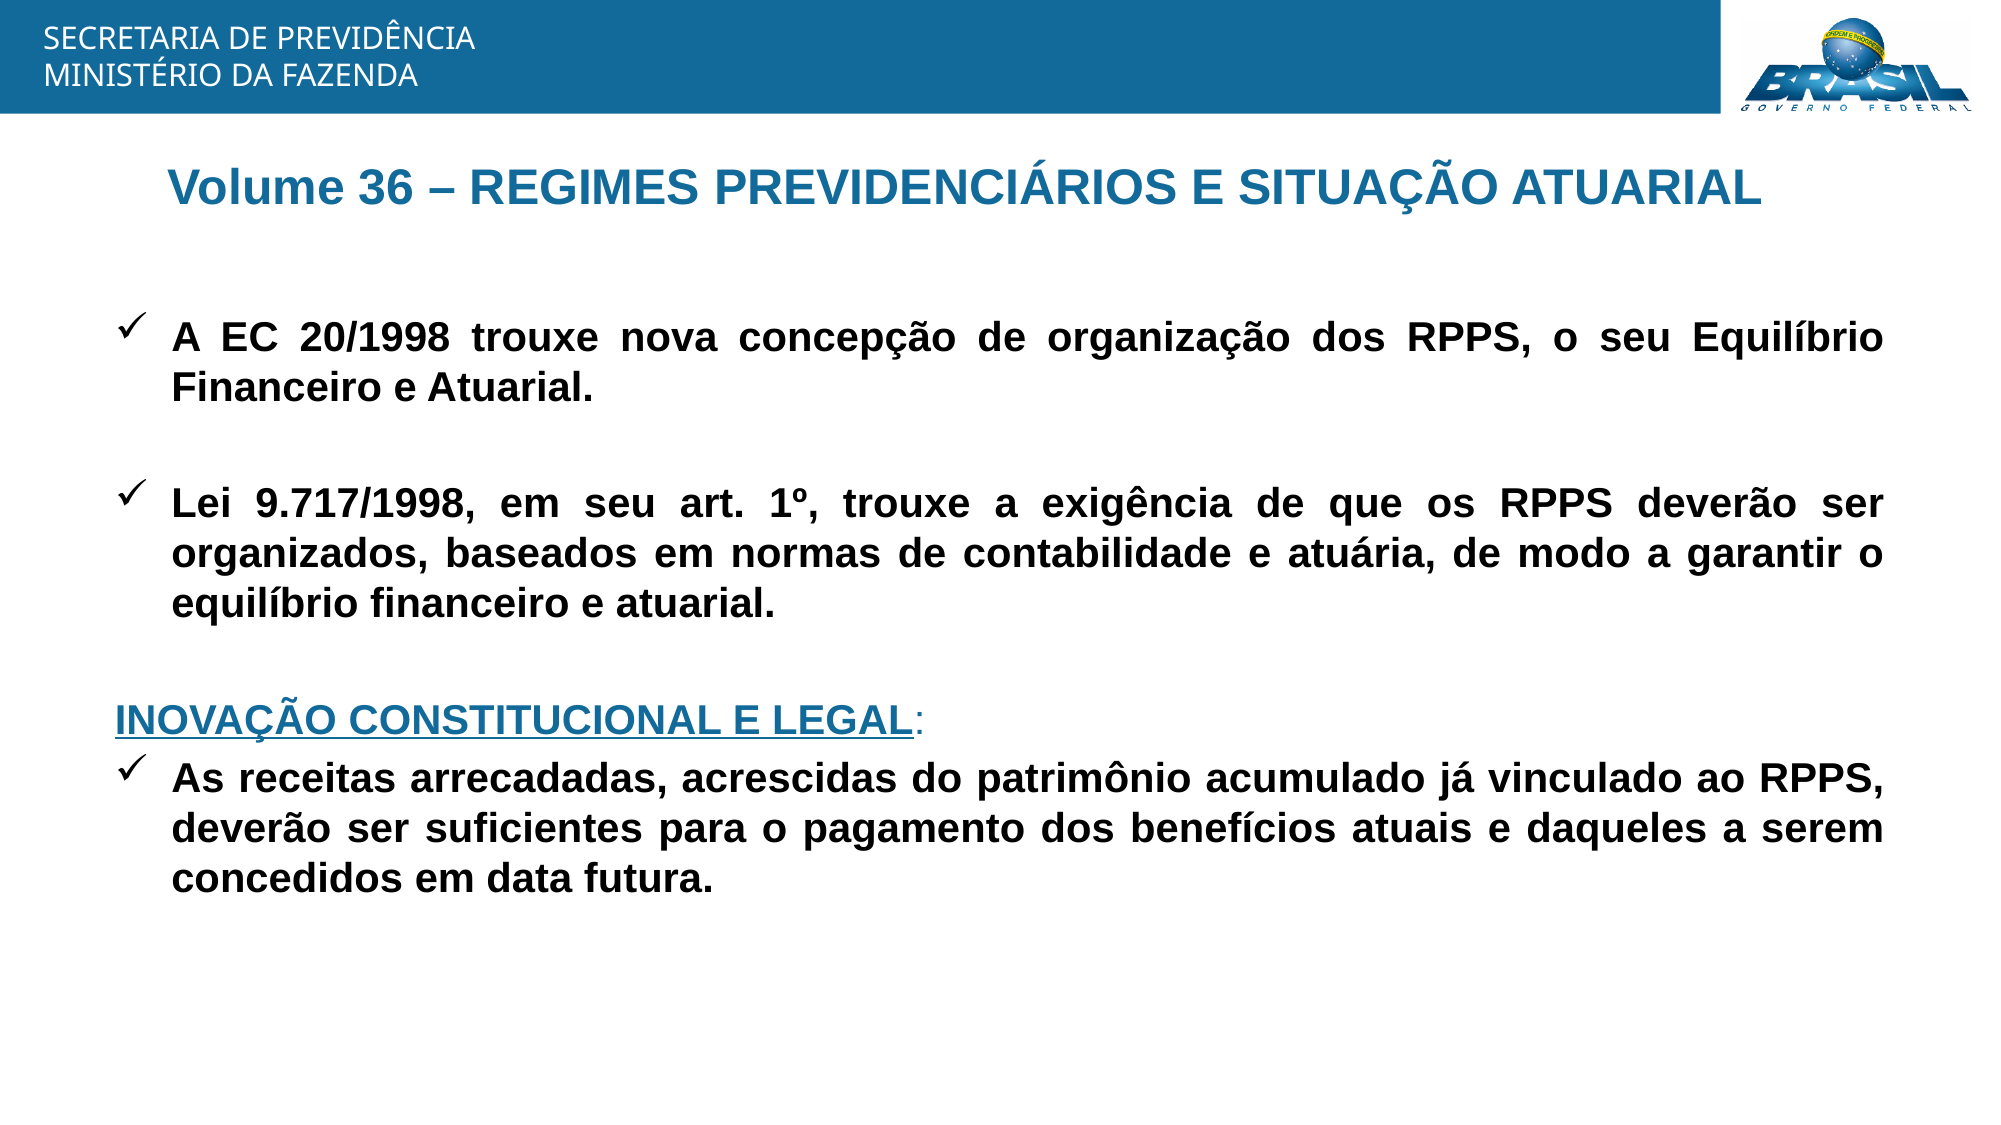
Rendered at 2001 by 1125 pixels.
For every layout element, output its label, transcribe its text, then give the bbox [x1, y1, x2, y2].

list A EC 20/1998 trouxe nova concepção de organização dos RPPS, o seu Equilíbrio Financeiro e Atuarial. Lei 9.717/1998, em seu art. 1º, trouxe a exigência de que os RPPS deverão ser organizados, baseados em normas de contabilidade e atuária, de modo a garantir o equilíbrio financeiro e atuarial. INOVAÇÃO CONSTITUCIONAL E LEGAL: As receitas arrecadadas, acrescidas do patrimônio acumulado já vinculado ao RPPS, deverão ser suficientes para o pagamento dos benefícios atuais e daqueles a serem concedidos em data futura. [99, 243, 1901, 970]
picture [1741, 18, 1972, 111]
title Volume 36 – REGIMES PREVIDENCIÁRIOS E SITUAÇÃO ATUARIAL [31, 125, 1901, 244]
